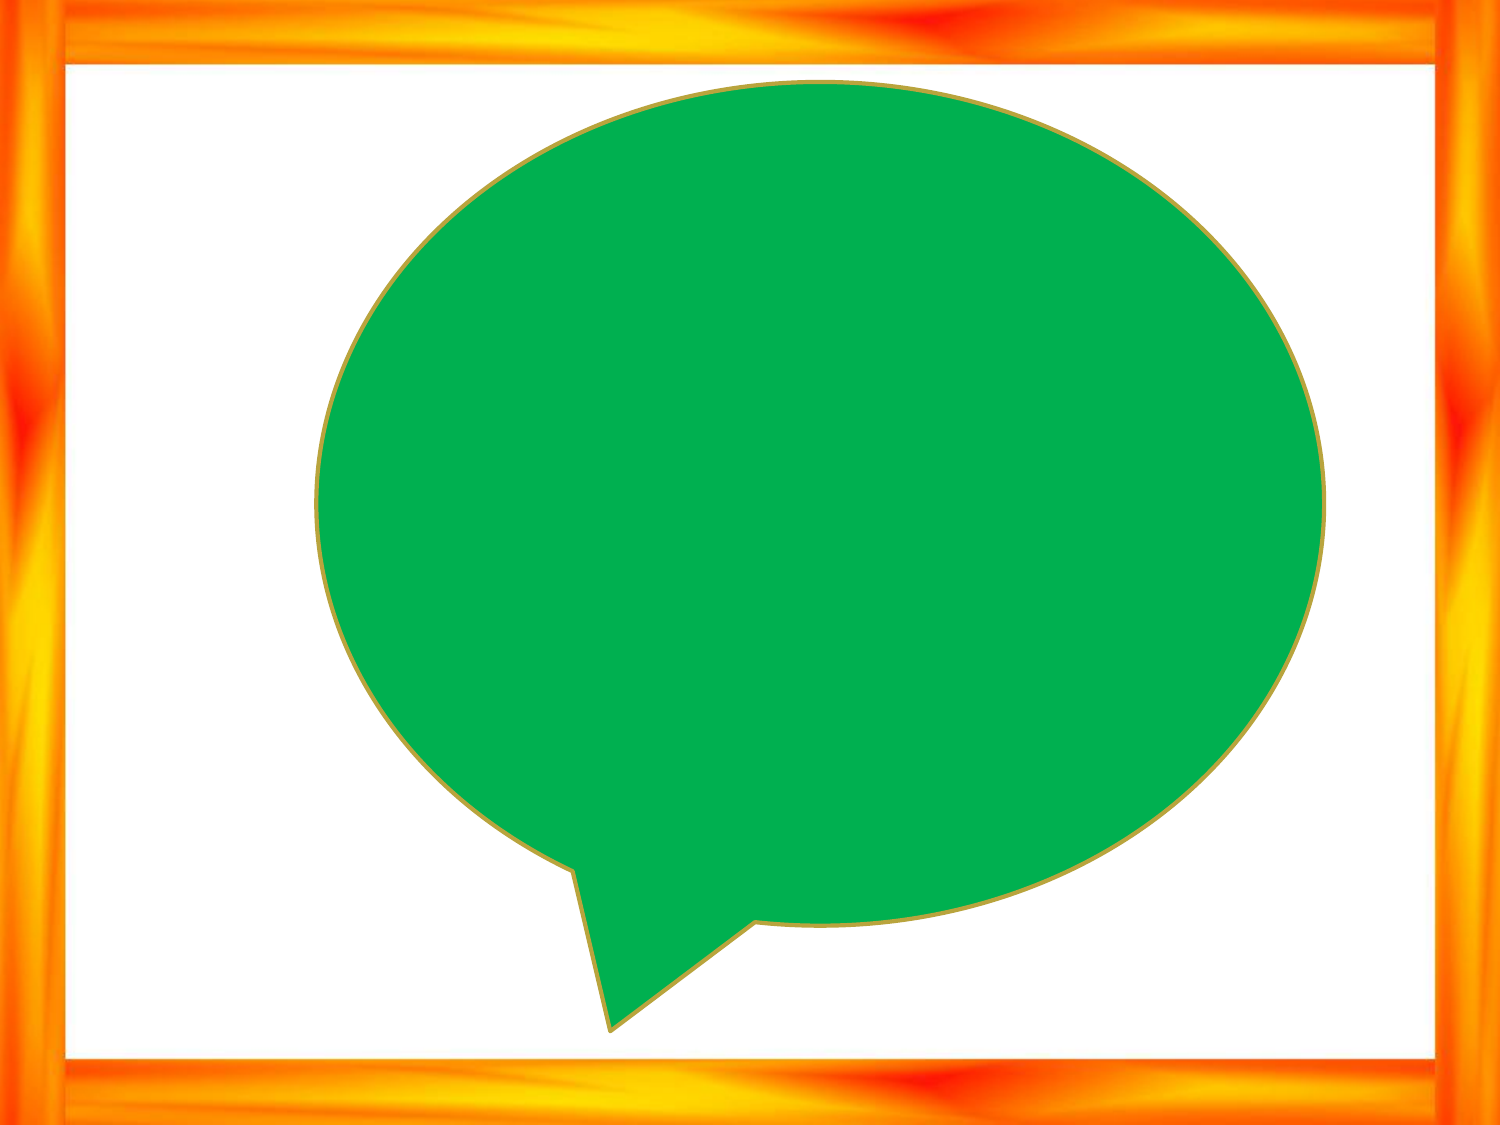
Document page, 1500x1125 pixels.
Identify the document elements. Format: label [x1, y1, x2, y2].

text_box [314, 79, 1327, 1034]
picture [0, 0, 1500, 1125]
